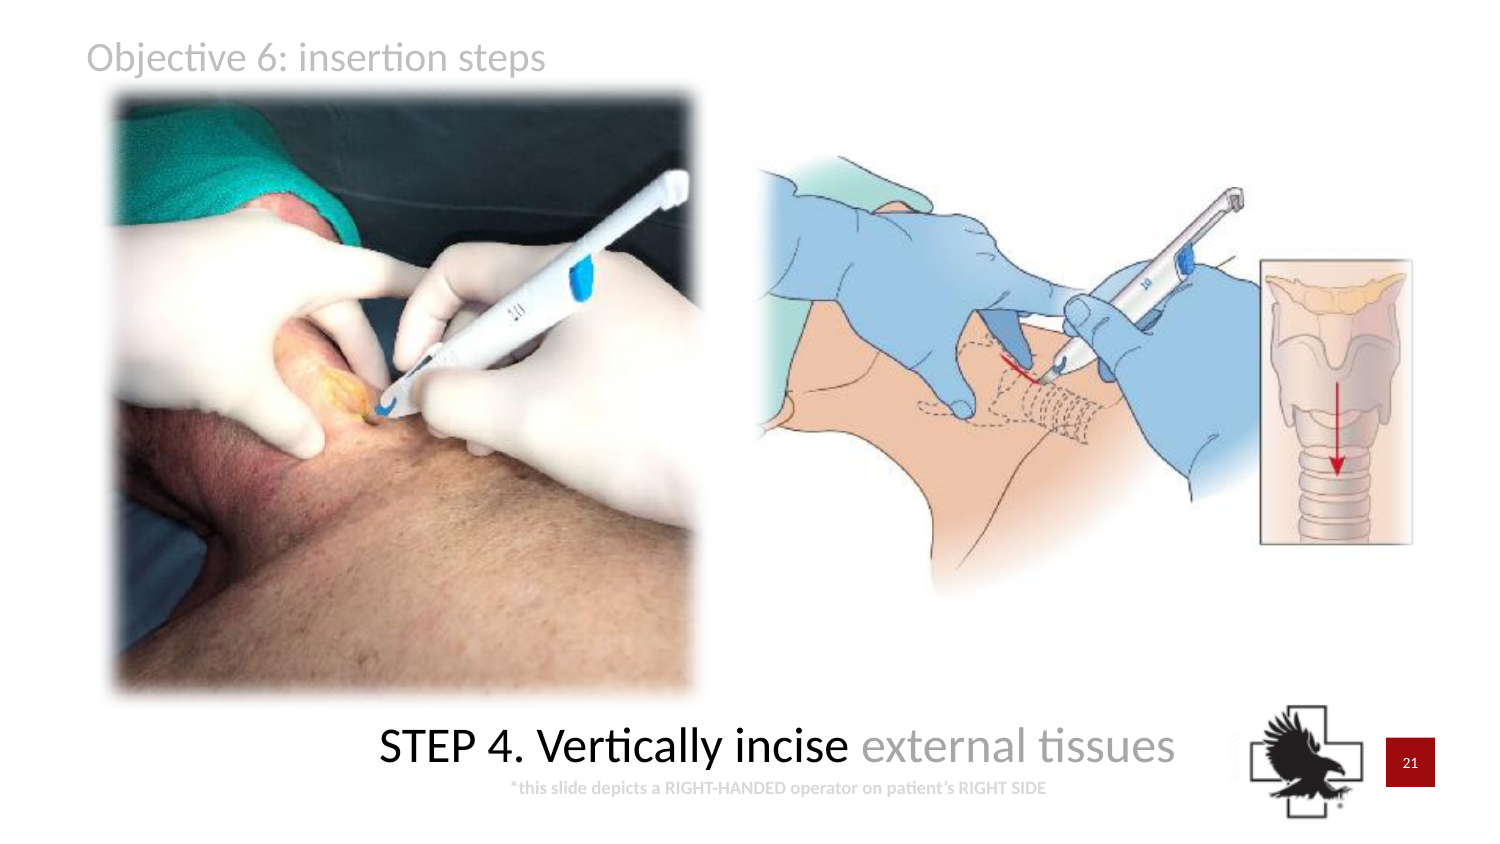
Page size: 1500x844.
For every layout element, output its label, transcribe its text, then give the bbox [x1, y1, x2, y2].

picture [1229, 694, 1375, 831]
text_box *this slide depicts a RIGHT-HANDED operator on patient’s RIGHT SIDE [494, 780, 1062, 806]
text_box Objective 6: insertion steps [71, 22, 703, 88]
picture [749, 135, 1422, 627]
text_box STEP 4. Vertically incise external tissues [364, 704, 1191, 780]
slide_number 21 [1386, 737, 1435, 787]
picture [87, 87, 720, 699]
